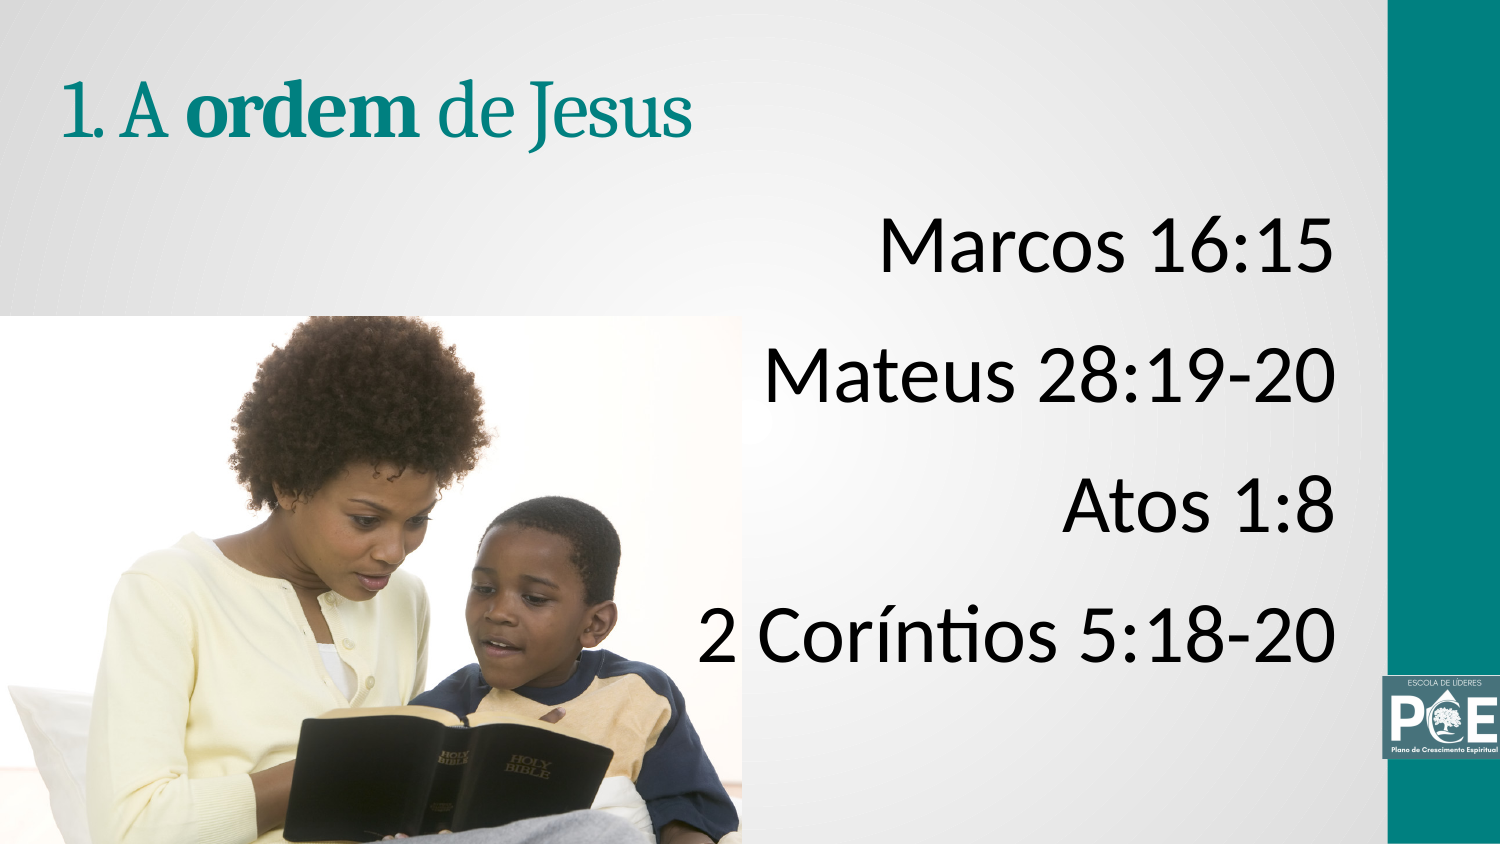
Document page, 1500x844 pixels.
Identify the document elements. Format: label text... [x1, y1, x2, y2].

title 1. A ordem de Jesus [53, 33, 1364, 175]
picture [1382, 675, 1500, 759]
picture [0, 315, 743, 844]
text_box Marcos 16:15 Mateus 28:19-20 Atos 1:8 2 Coríntios 5:18-20 [137, 152, 1345, 687]
